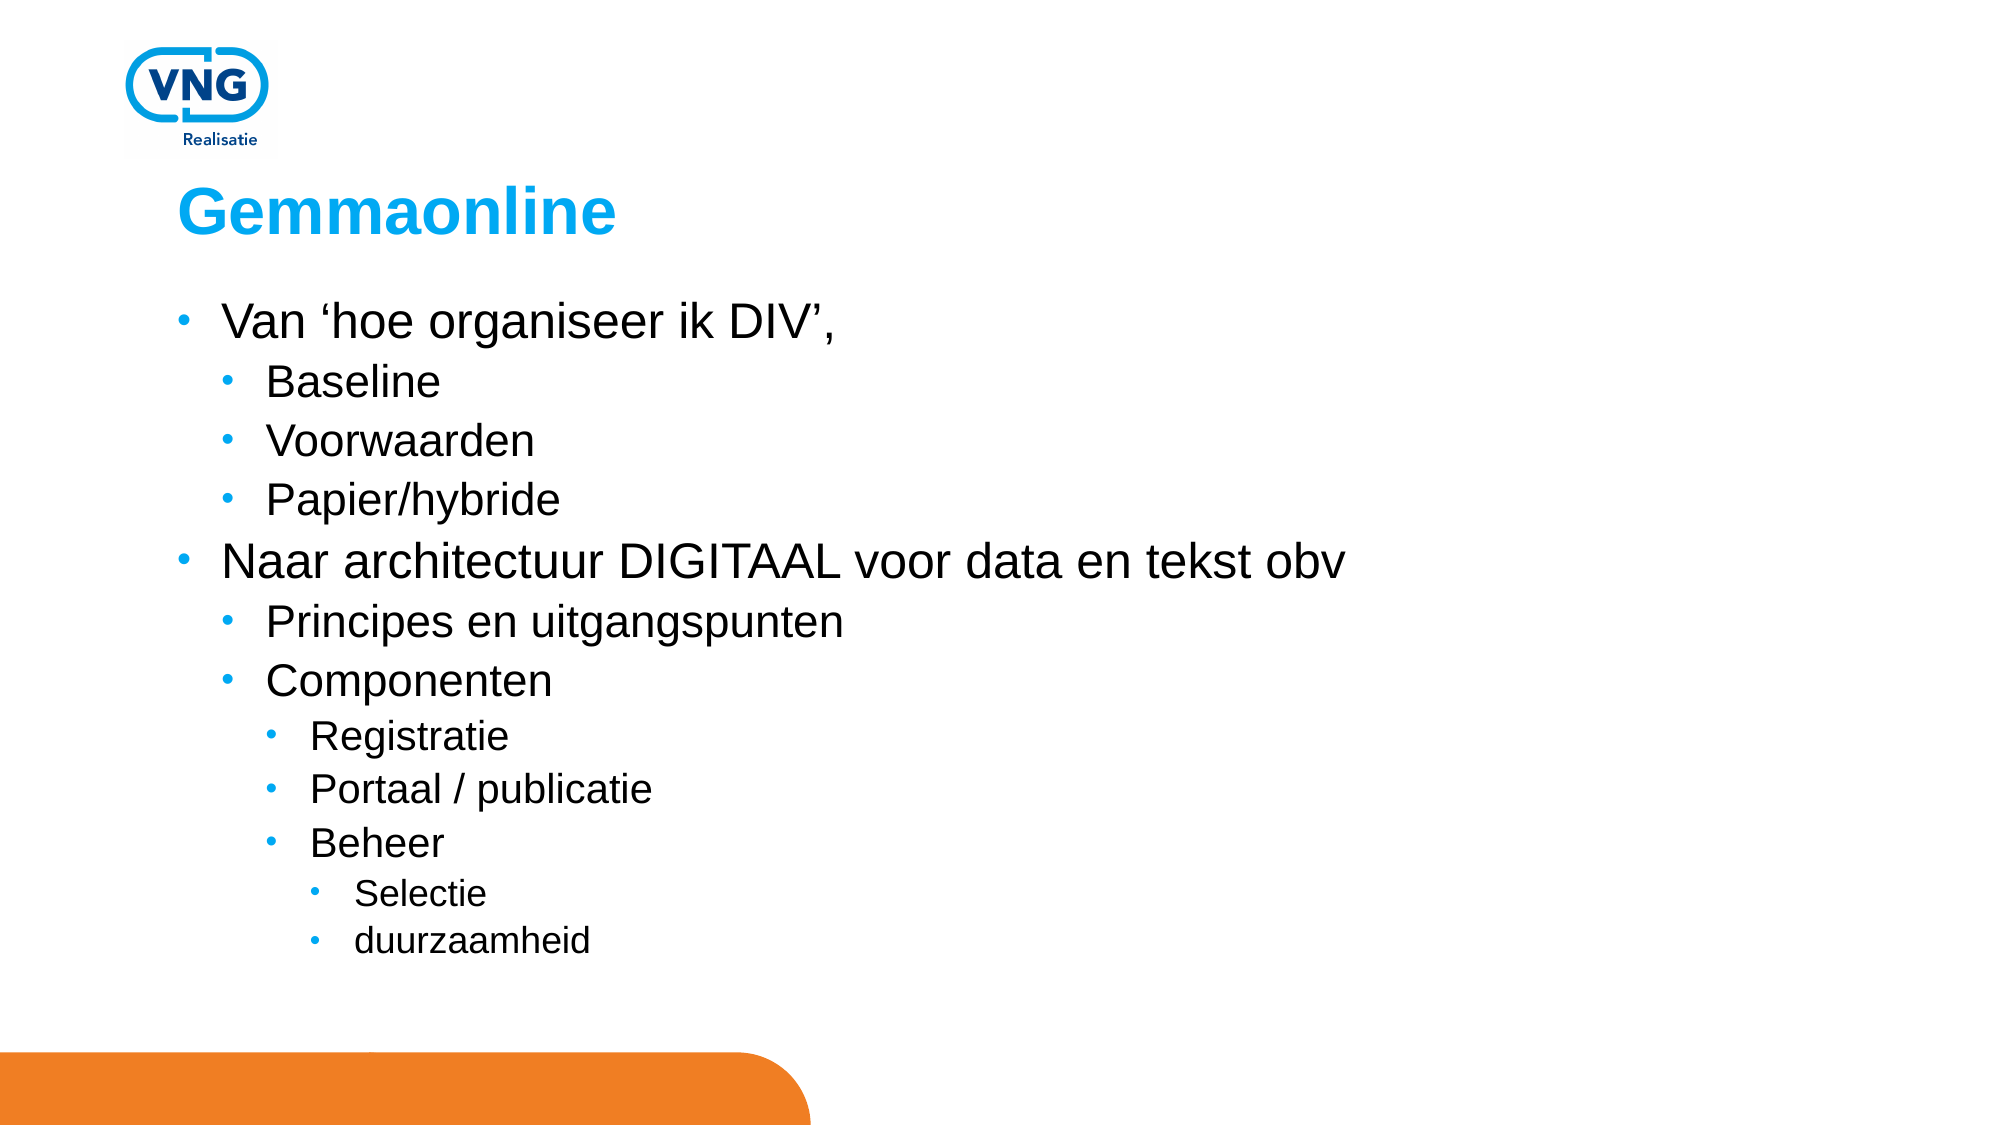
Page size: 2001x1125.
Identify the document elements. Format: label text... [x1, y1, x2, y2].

list Van ‘hoe organiseer ik DIV’, Baseline Voorwaarden Papier/hybride Naar architectuur DIGITAAL voor data en tekst obv Principes en uitgangspunten Componenten Registratie Portaal / publicatie Beheer Selectie duurzaamheid [177, 295, 1823, 1034]
title Gemmaonline [177, 177, 1823, 295]
picture [124, 40, 278, 159]
